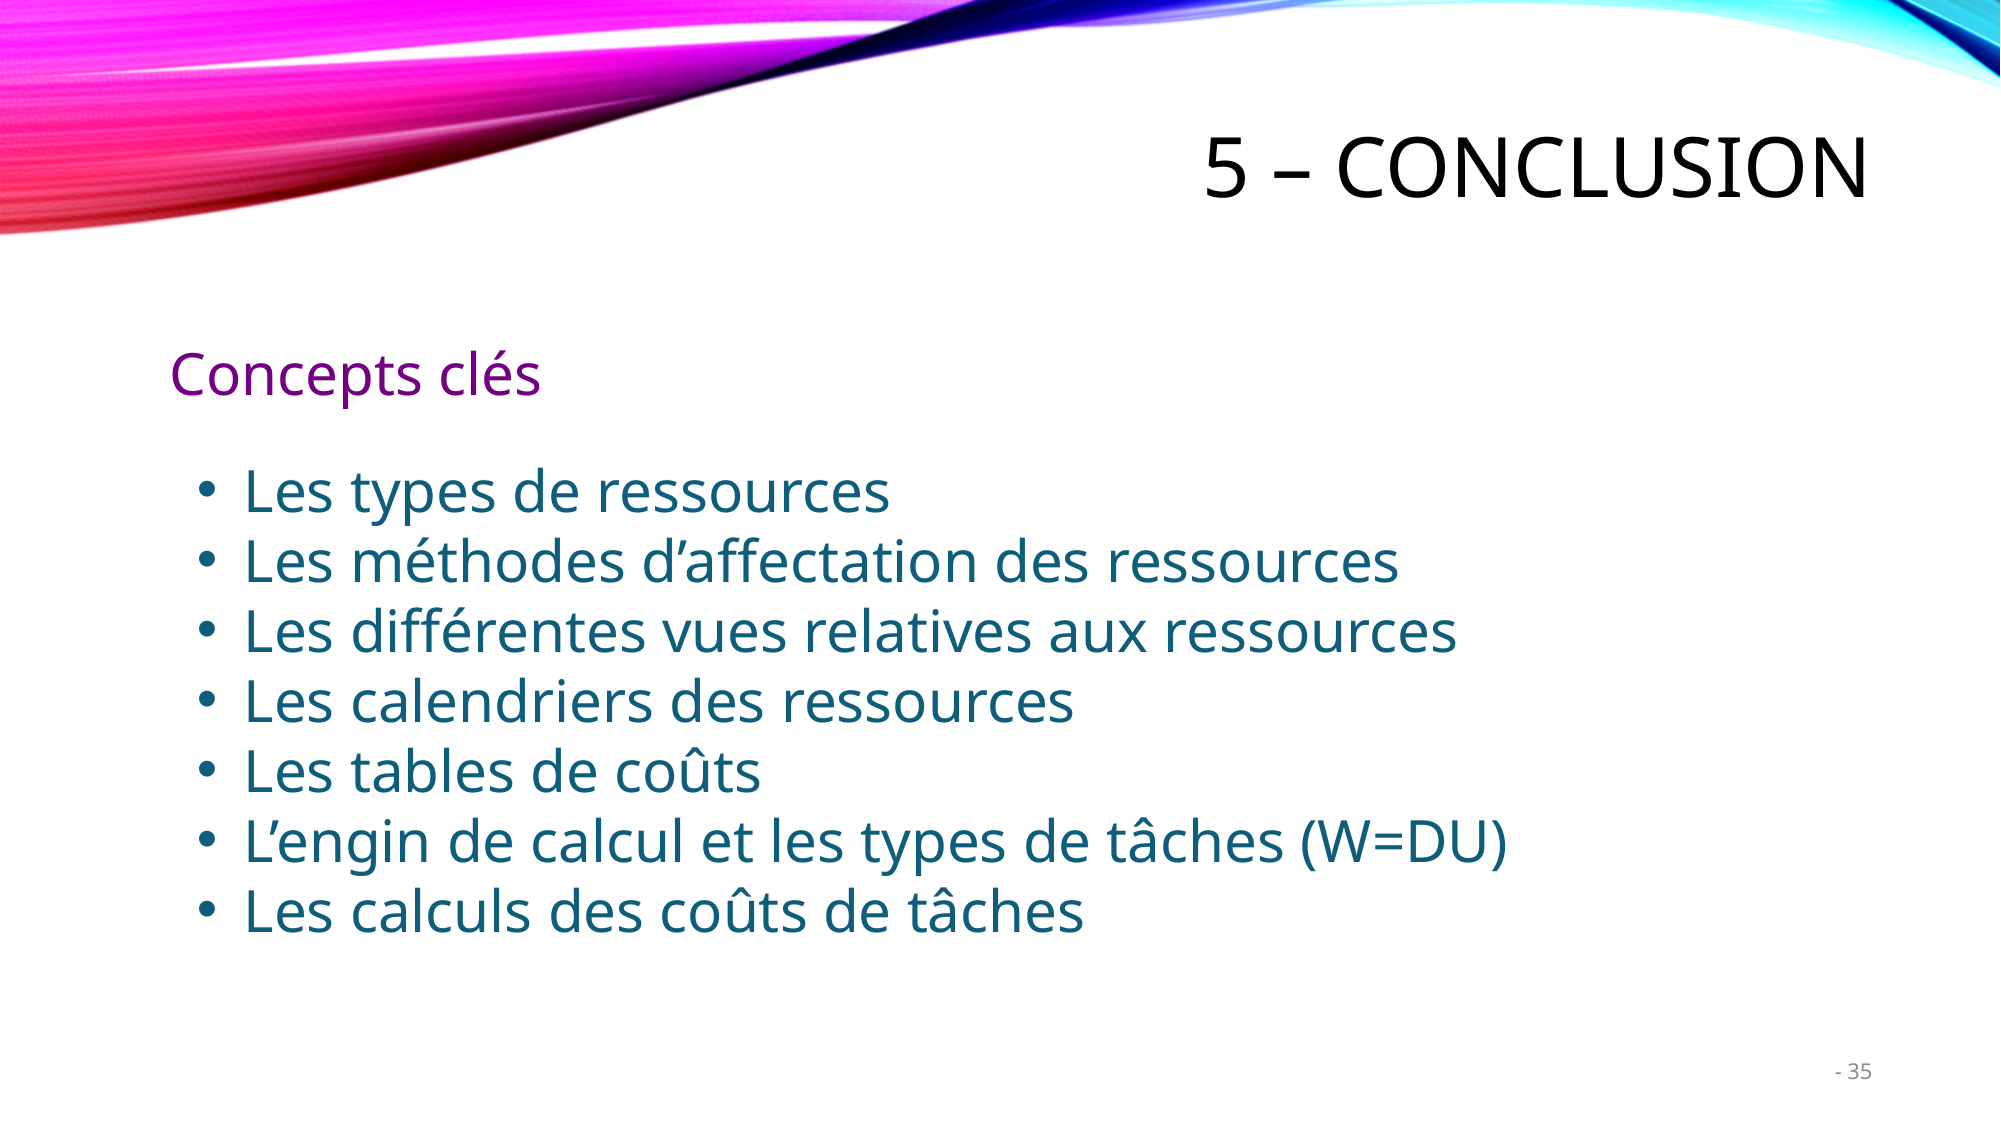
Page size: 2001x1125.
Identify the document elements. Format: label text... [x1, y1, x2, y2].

title 5 – Conclusion [638, 64, 1888, 277]
picture [1890, 0, 2000, 75]
text_box Concepts clés [154, 259, 1841, 415]
slide_number 35 [1808, 1042, 1888, 1103]
text_box Les types de ressources Les méthodes d’affectation des ressources Les différentes vues relatives aux ressources Les calendriers des ressources Les tables de coûts L’engin de calcul et les types de tâches (W=DU) Les calculs des coûts de tâches [182, 446, 1604, 951]
picture [0, 0, 2000, 237]
picture [1910, 0, 2000, 45]
